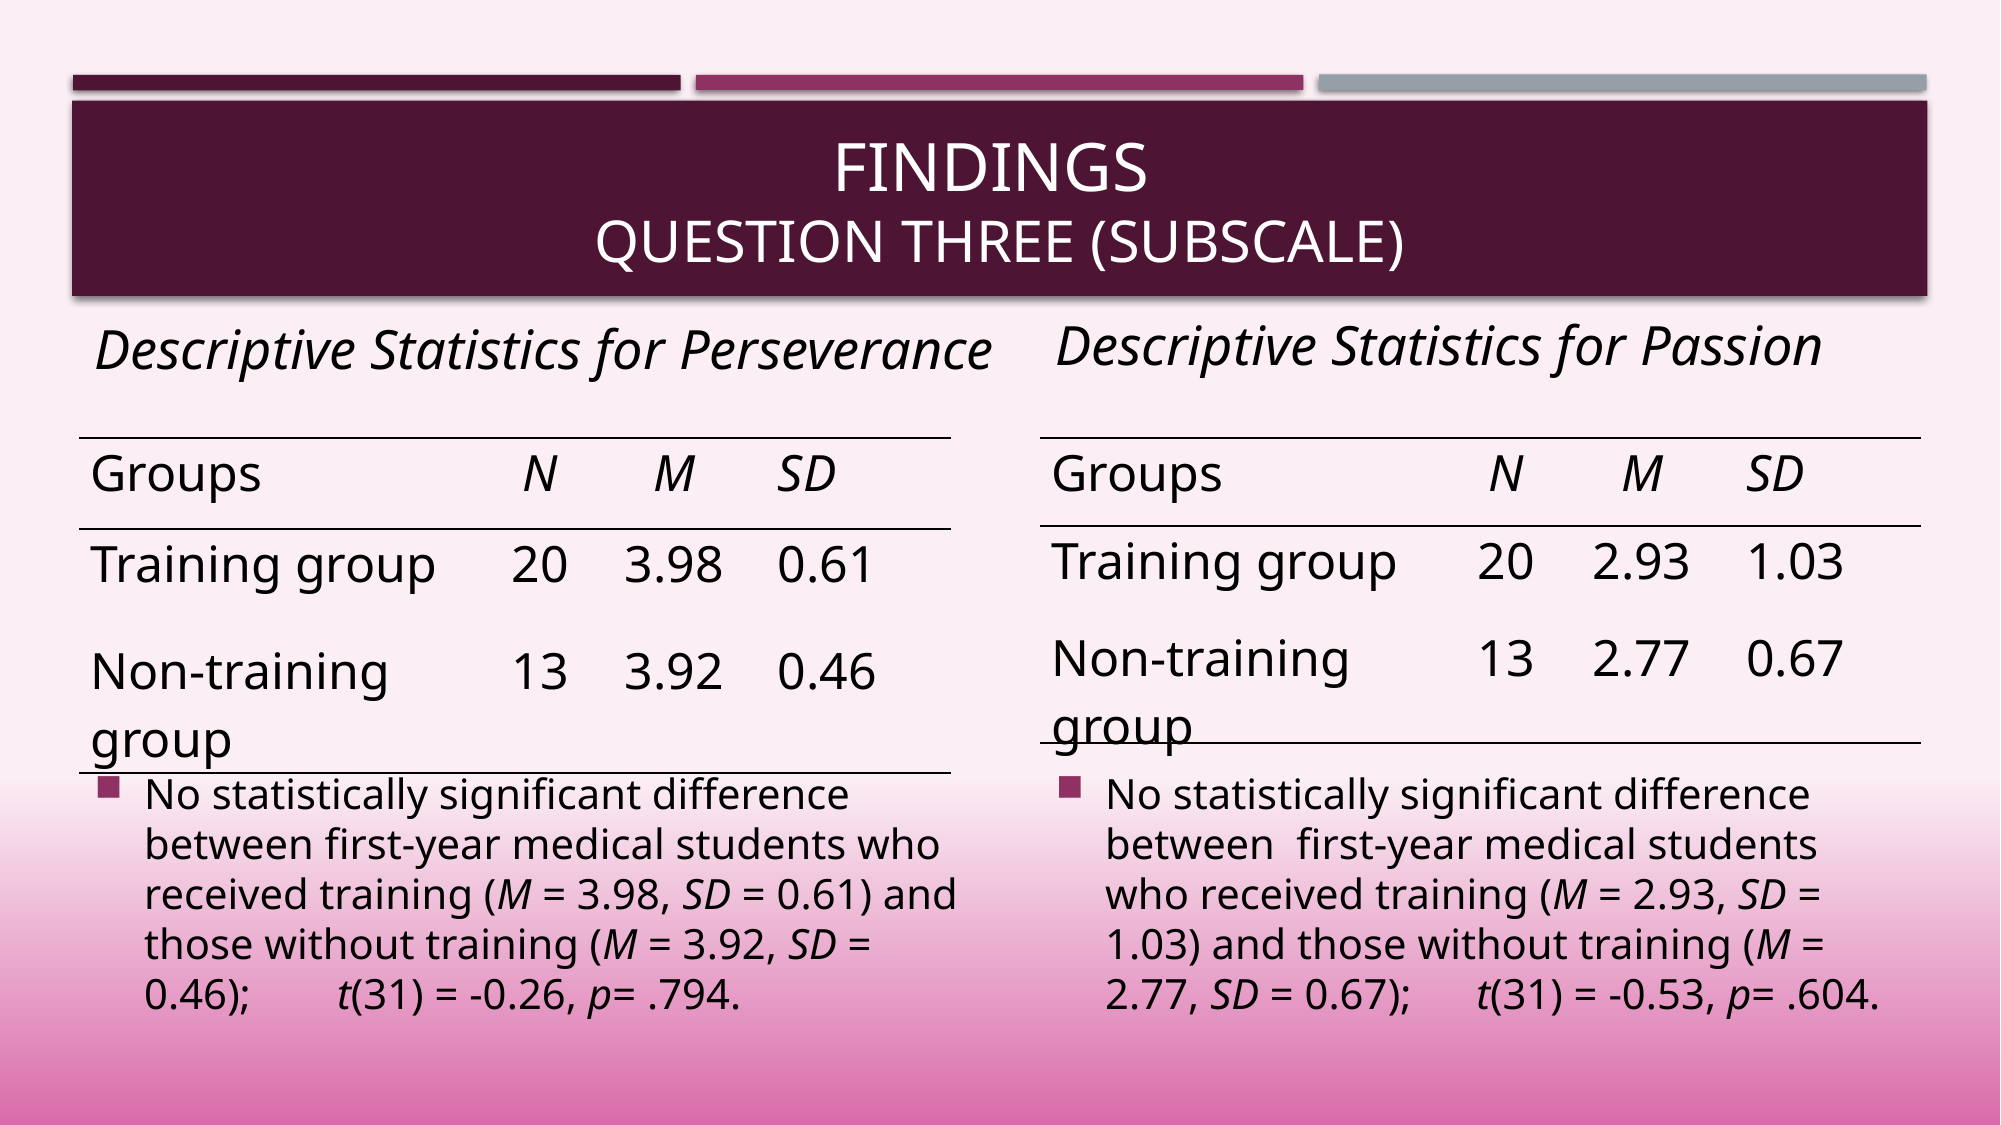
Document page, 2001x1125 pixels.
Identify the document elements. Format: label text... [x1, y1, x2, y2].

table_cell 0.46 [767, 636, 951, 760]
table_cell 0.61 [767, 530, 951, 636]
text_box No statistically significant difference between first-year medical students who received training (M = 2.93, SD = 1.03) and those without training (M = 2.77, SD = 0.67); t(31) = -0.53, p= .604. [1040, 760, 1905, 1026]
table_header Groups [1040, 439, 1463, 525]
table_cell Training group [1040, 527, 1463, 623]
table_cell 13 [1463, 623, 1549, 742]
table_cell 20 [498, 530, 583, 636]
table_header M [1549, 439, 1735, 525]
text_box Descriptive Statistics for Perseverance [79, 307, 2000, 433]
table_cell 2.77 [1549, 623, 1735, 742]
title Findings question three (subscale) [95, 115, 1905, 282]
table_header M [583, 439, 767, 528]
table_cell 1.03 [1735, 527, 1921, 623]
table_header Groups [79, 439, 498, 528]
table_header SD [1735, 439, 1921, 525]
table_cell 20 [1463, 527, 1549, 623]
table_header N [1463, 439, 1549, 525]
table_cell 3.92 [583, 636, 767, 760]
table_header N [498, 439, 583, 528]
table_cell 3.98 [583, 530, 767, 636]
table_cell 13 [498, 636, 583, 760]
table_cell Non-training group [79, 636, 498, 760]
table_cell Non-training group [1040, 623, 1463, 742]
table_cell Training group [79, 530, 498, 636]
table_cell 2.93 [1549, 527, 1735, 623]
text_box No statistically significant difference between first-year medical students who received training (M = 3.98, SD = 0.61) and those without training (M = 3.92, SD = 0.46); t(31) = -0.26, p= .794. [79, 760, 974, 1026]
table_cell 0.67 [1735, 623, 1921, 742]
table_header SD [767, 439, 951, 528]
text_box Descriptive Statistics for Passion [1040, 303, 1905, 384]
